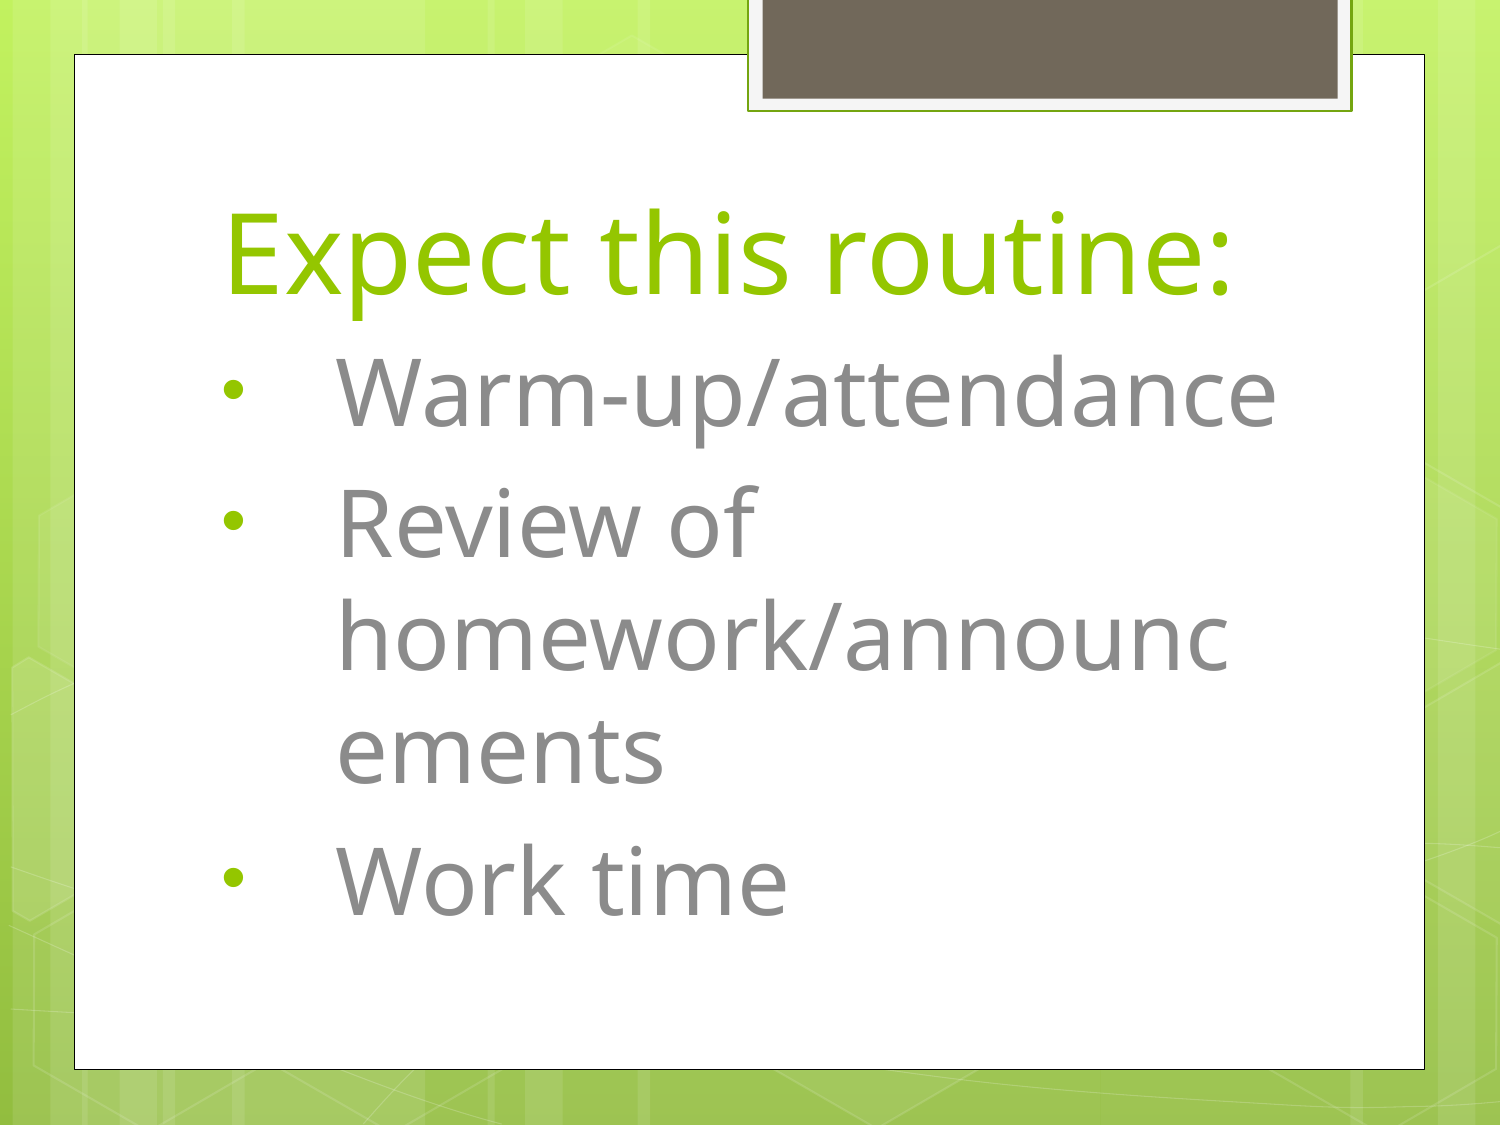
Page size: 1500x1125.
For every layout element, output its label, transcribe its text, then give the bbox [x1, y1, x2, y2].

title Expect this routine: [206, 174, 1296, 324]
list Warm-up/attendance Review of homework/announcements Work time [206, 324, 1296, 950]
